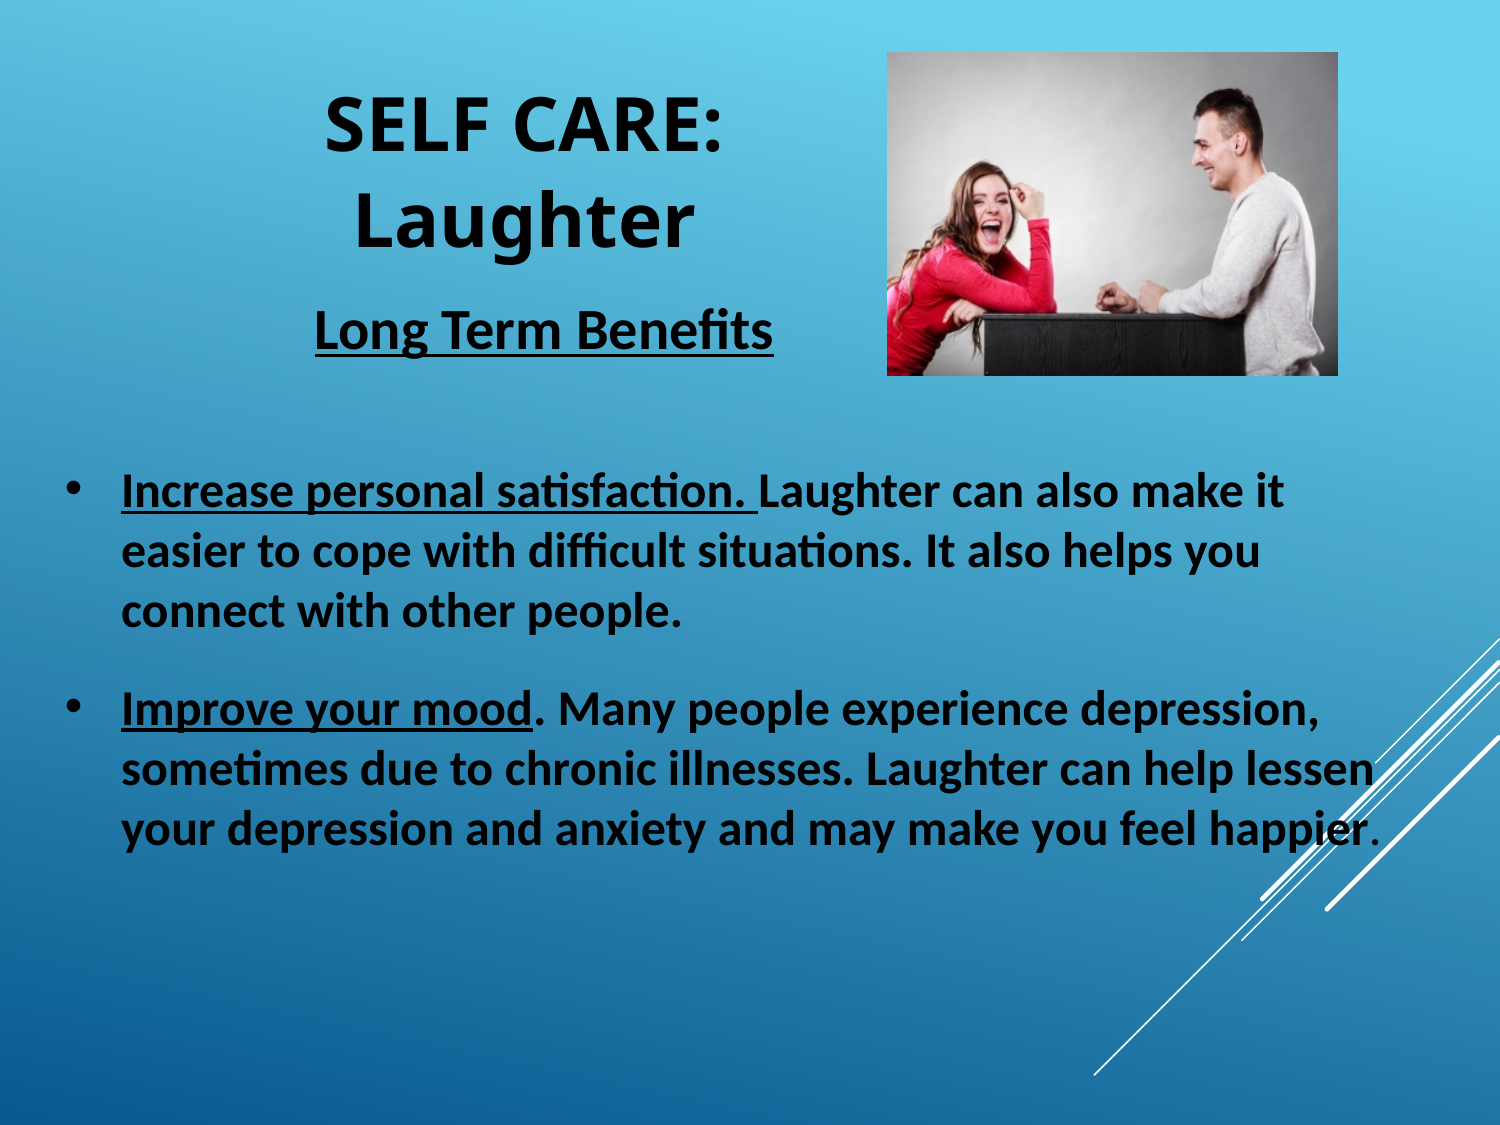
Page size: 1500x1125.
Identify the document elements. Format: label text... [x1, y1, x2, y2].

picture [887, 52, 1338, 376]
text_box SELF CARE: Laughter [225, 62, 824, 270]
text_box Long Term Benefits [299, 283, 887, 369]
text_box Increase personal satisfaction. Laughter can also make it easier to cope with difficult situations. It also helps you connect with other people. Improve your mood. Many people experience depression, sometimes due to chronic illnesses. Laughter can help lessen your depression and anxiety and may make you feel happier. [49, 450, 1400, 863]
